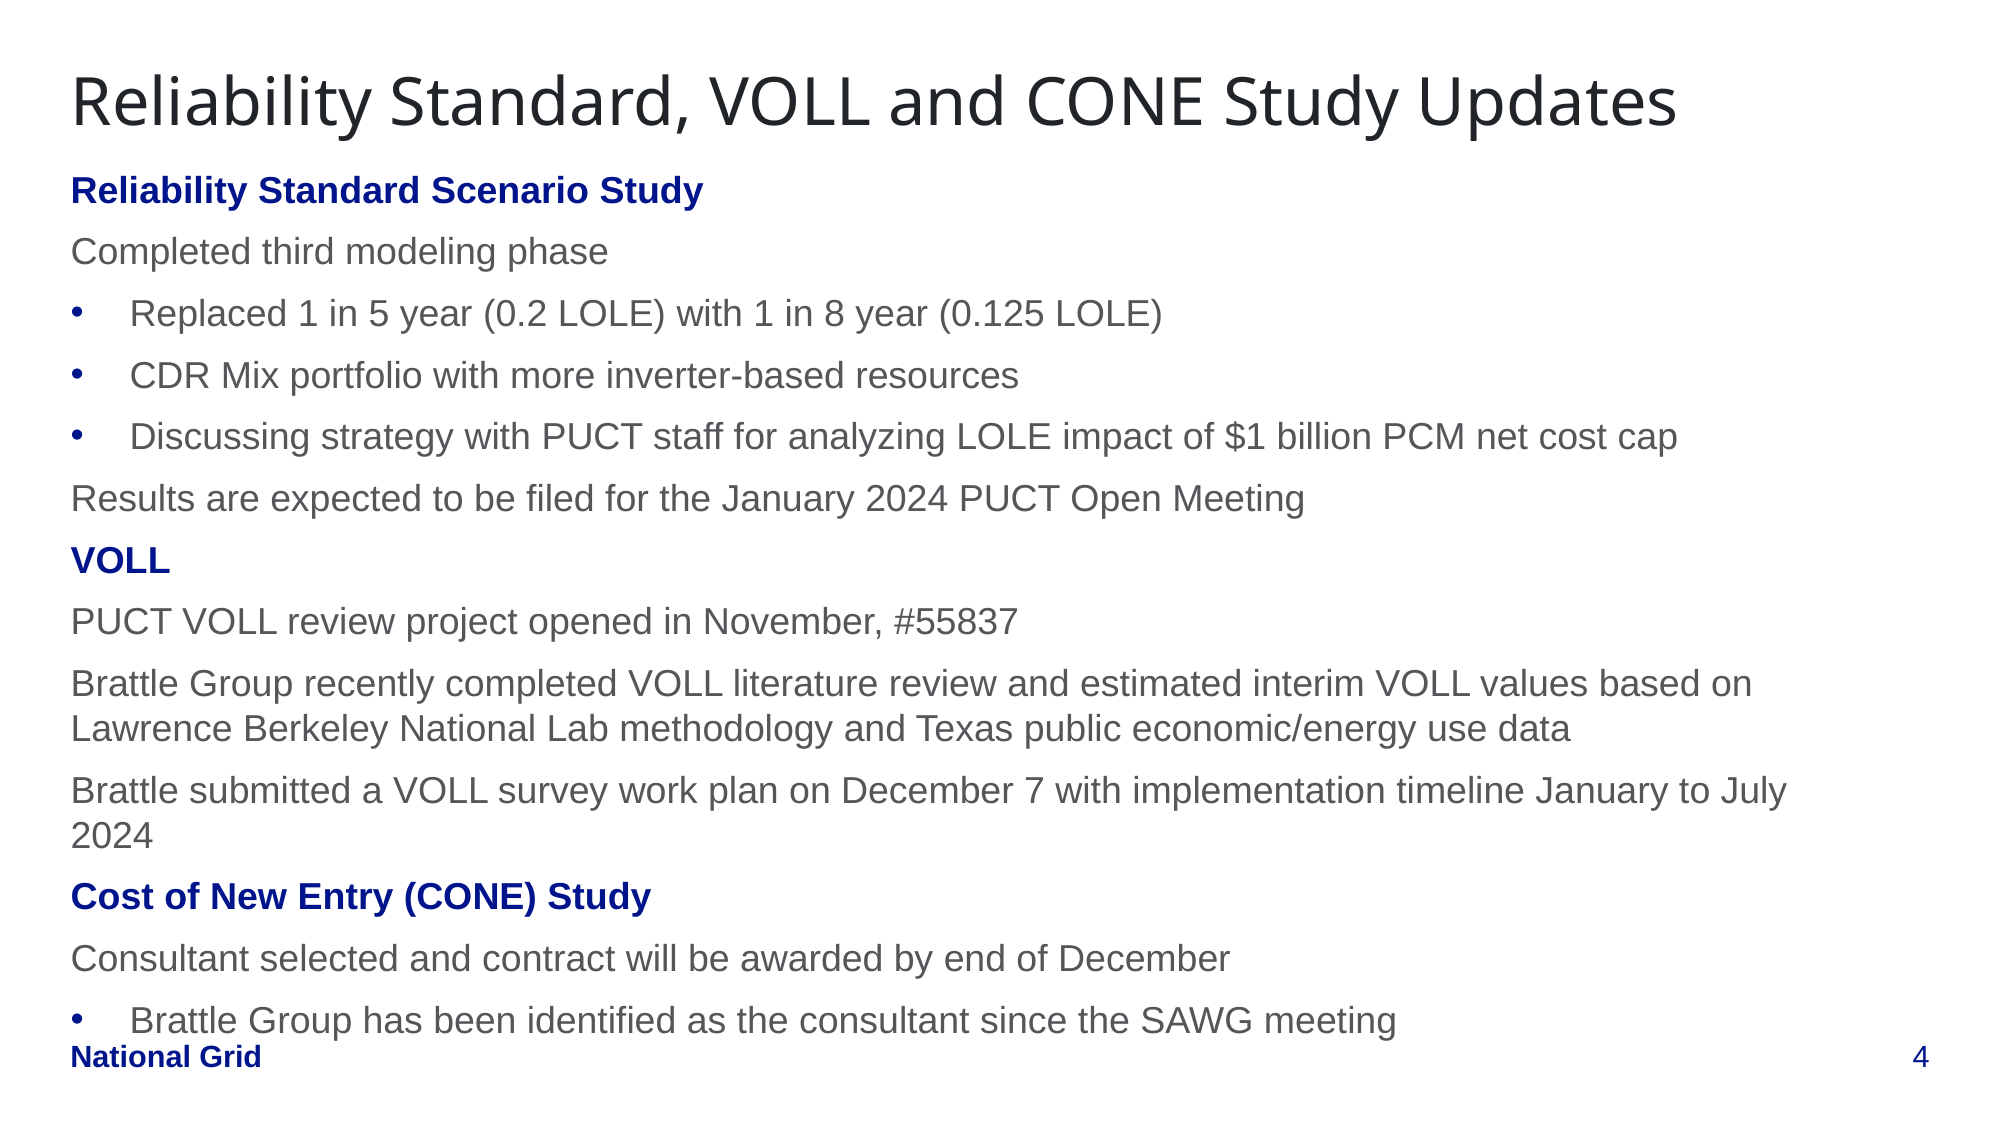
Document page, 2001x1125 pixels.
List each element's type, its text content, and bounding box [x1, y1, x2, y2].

list Reliability Standard Scenario Study Completed third modeling phase Replaced 1 in 5 year (0.2 LOLE) with 1 in 8 year (0.125 LOLE) CDR Mix portfolio with more inverter-based resources Discussing strategy with PUCT staff for analyzing LOLE impact of $1 billion PCM net cost cap Results are expected to be filed for the January 2024 PUCT Open Meeting VOLL PUCT VOLL review project opened in November, #55837 Brattle Group recently completed VOLL literature review and estimated interim VOLL values based on Lawrence Berkeley National Lab methodology and Texas public economic/energy use data Brattle submitted a VOLL survey work plan on December 7 with implementation timeline January to July 2024 Cost of New Entry (CONE) Study Consultant selected and contract will be awarded by end of December Brattle Group has been identified as the consultant since the SAWG meeting [70, 165, 1830, 1050]
title Reliability Standard, VOLL and CONE Study Updates [70, 58, 1930, 153]
